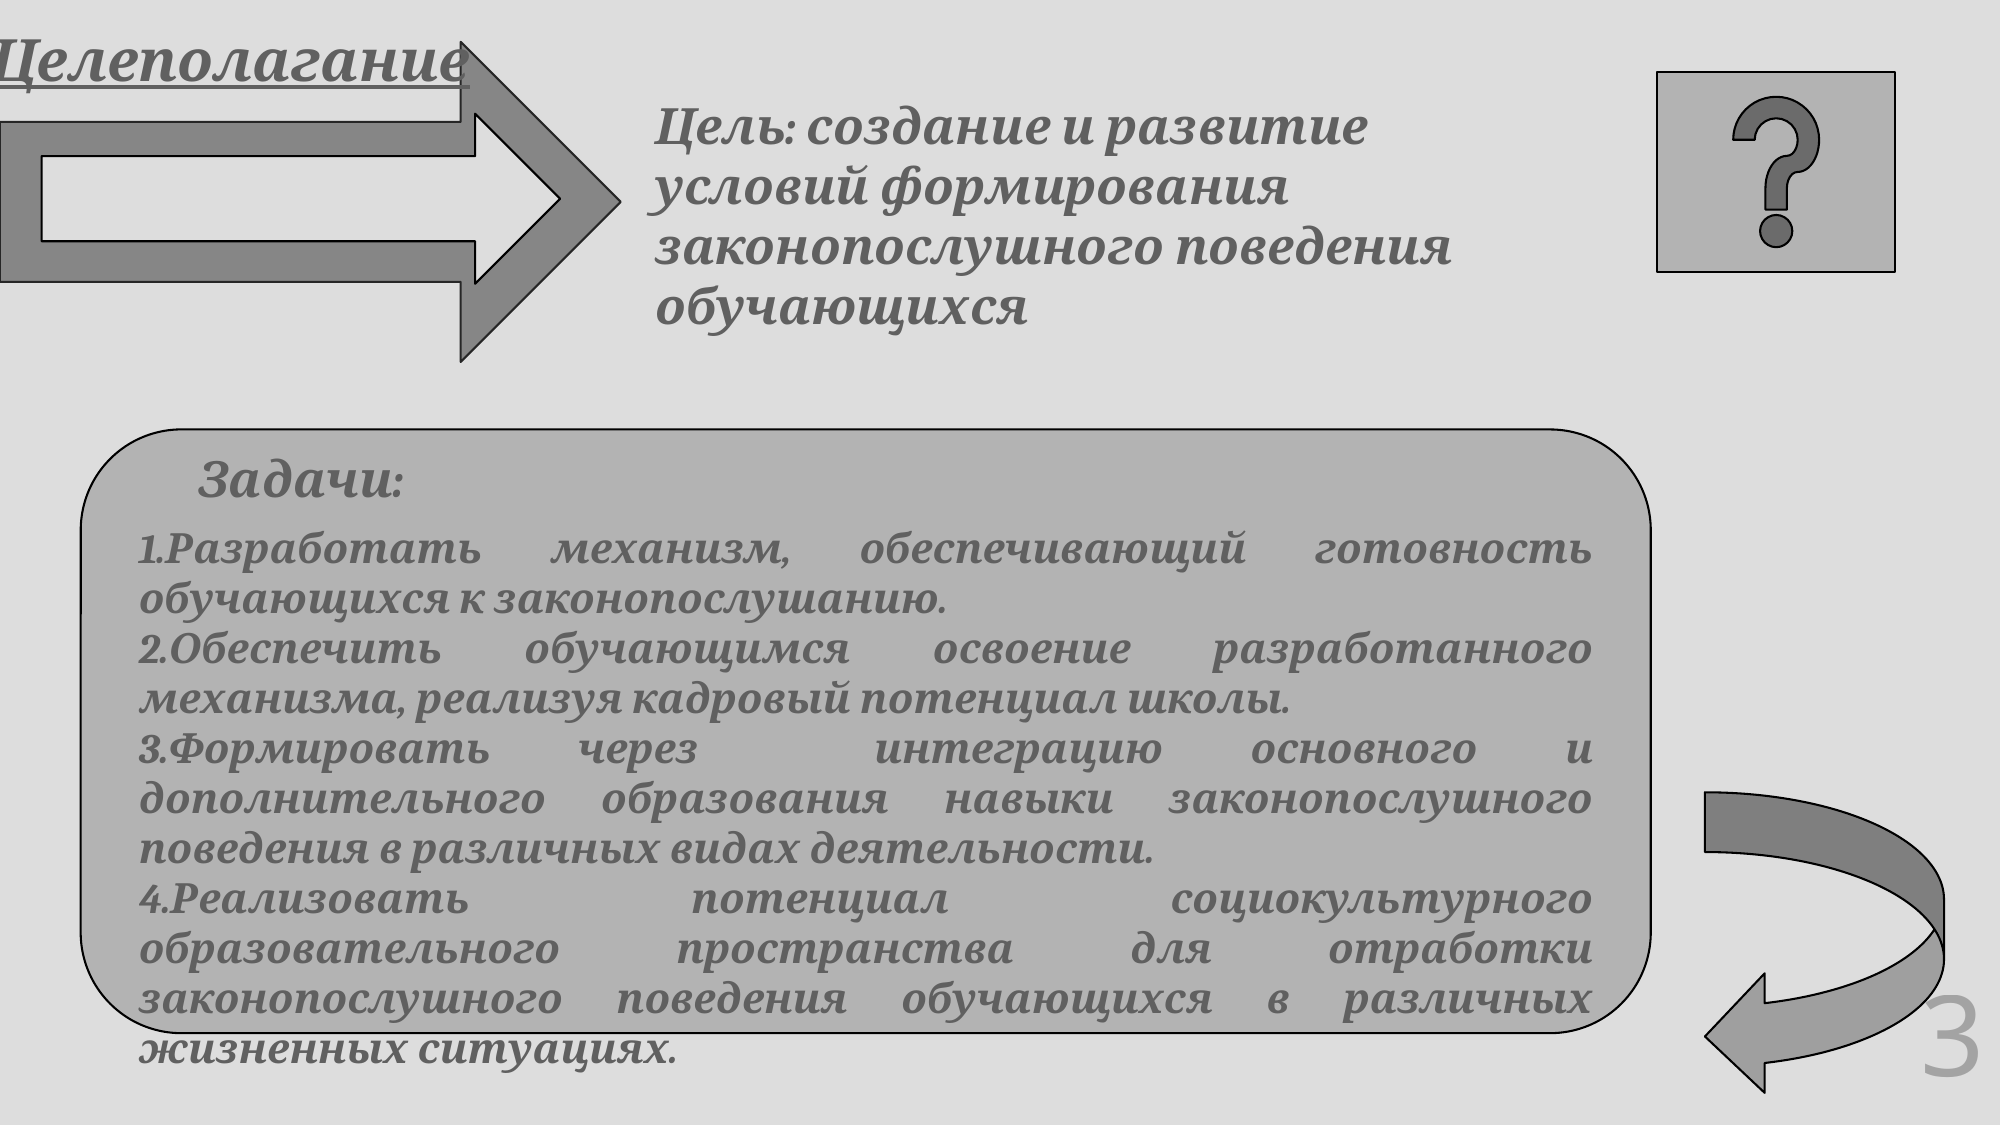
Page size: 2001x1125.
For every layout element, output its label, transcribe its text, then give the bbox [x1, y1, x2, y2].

text_box Задачи: [183, 439, 419, 515]
text_box Целеполагание [0, 15, 485, 101]
text_box Цель: создание и развитие условий формирования законопослушного поведения обучающихся [640, 86, 1541, 342]
text_box [1656, 71, 1896, 273]
text_box [0, 64, 622, 363]
slide_number 3 [1520, 895, 2000, 1125]
text_box [79, 428, 1652, 1017]
text_box [40, 112, 561, 285]
text_box [1703, 791, 1945, 895]
text_box 1.Разработать механизм, обеспечивающий готовность обучающихся к законопослушанию. 2.Обеспечить обучающимся освоение разработанного механизма, реализуя кадровый потенциал школы. 3.Формировать через интеграцию основного и дополнительного образования навыки законопослушного поведения в различных видах деятельности. 4.Реализовать потенциал социокультурного образовательного пространства для отработки законопослушного поведения обучающихся в различных жизненных ситуациях. [124, 514, 1608, 1080]
